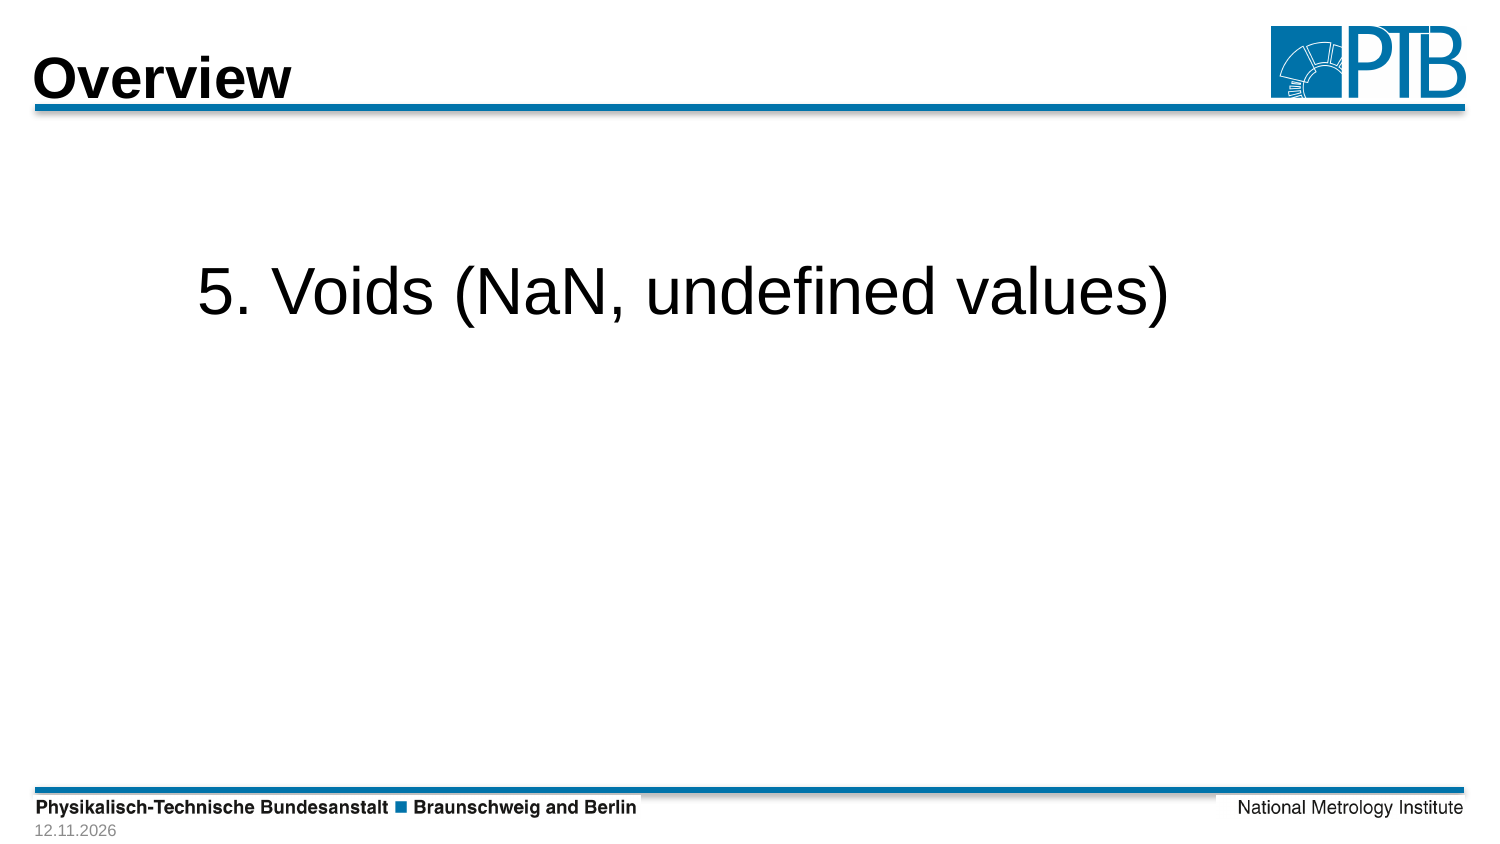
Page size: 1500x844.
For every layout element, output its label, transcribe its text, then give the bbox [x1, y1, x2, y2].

picture [1216, 795, 1465, 819]
picture [1459, 80, 1467, 98]
list 5. Voids (NaN, undefined values) [183, 239, 1388, 422]
picture [33, 795, 641, 815]
title Overview [17, 26, 1459, 123]
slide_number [19, 815, 669, 844]
picture [1459, 26, 1467, 75]
